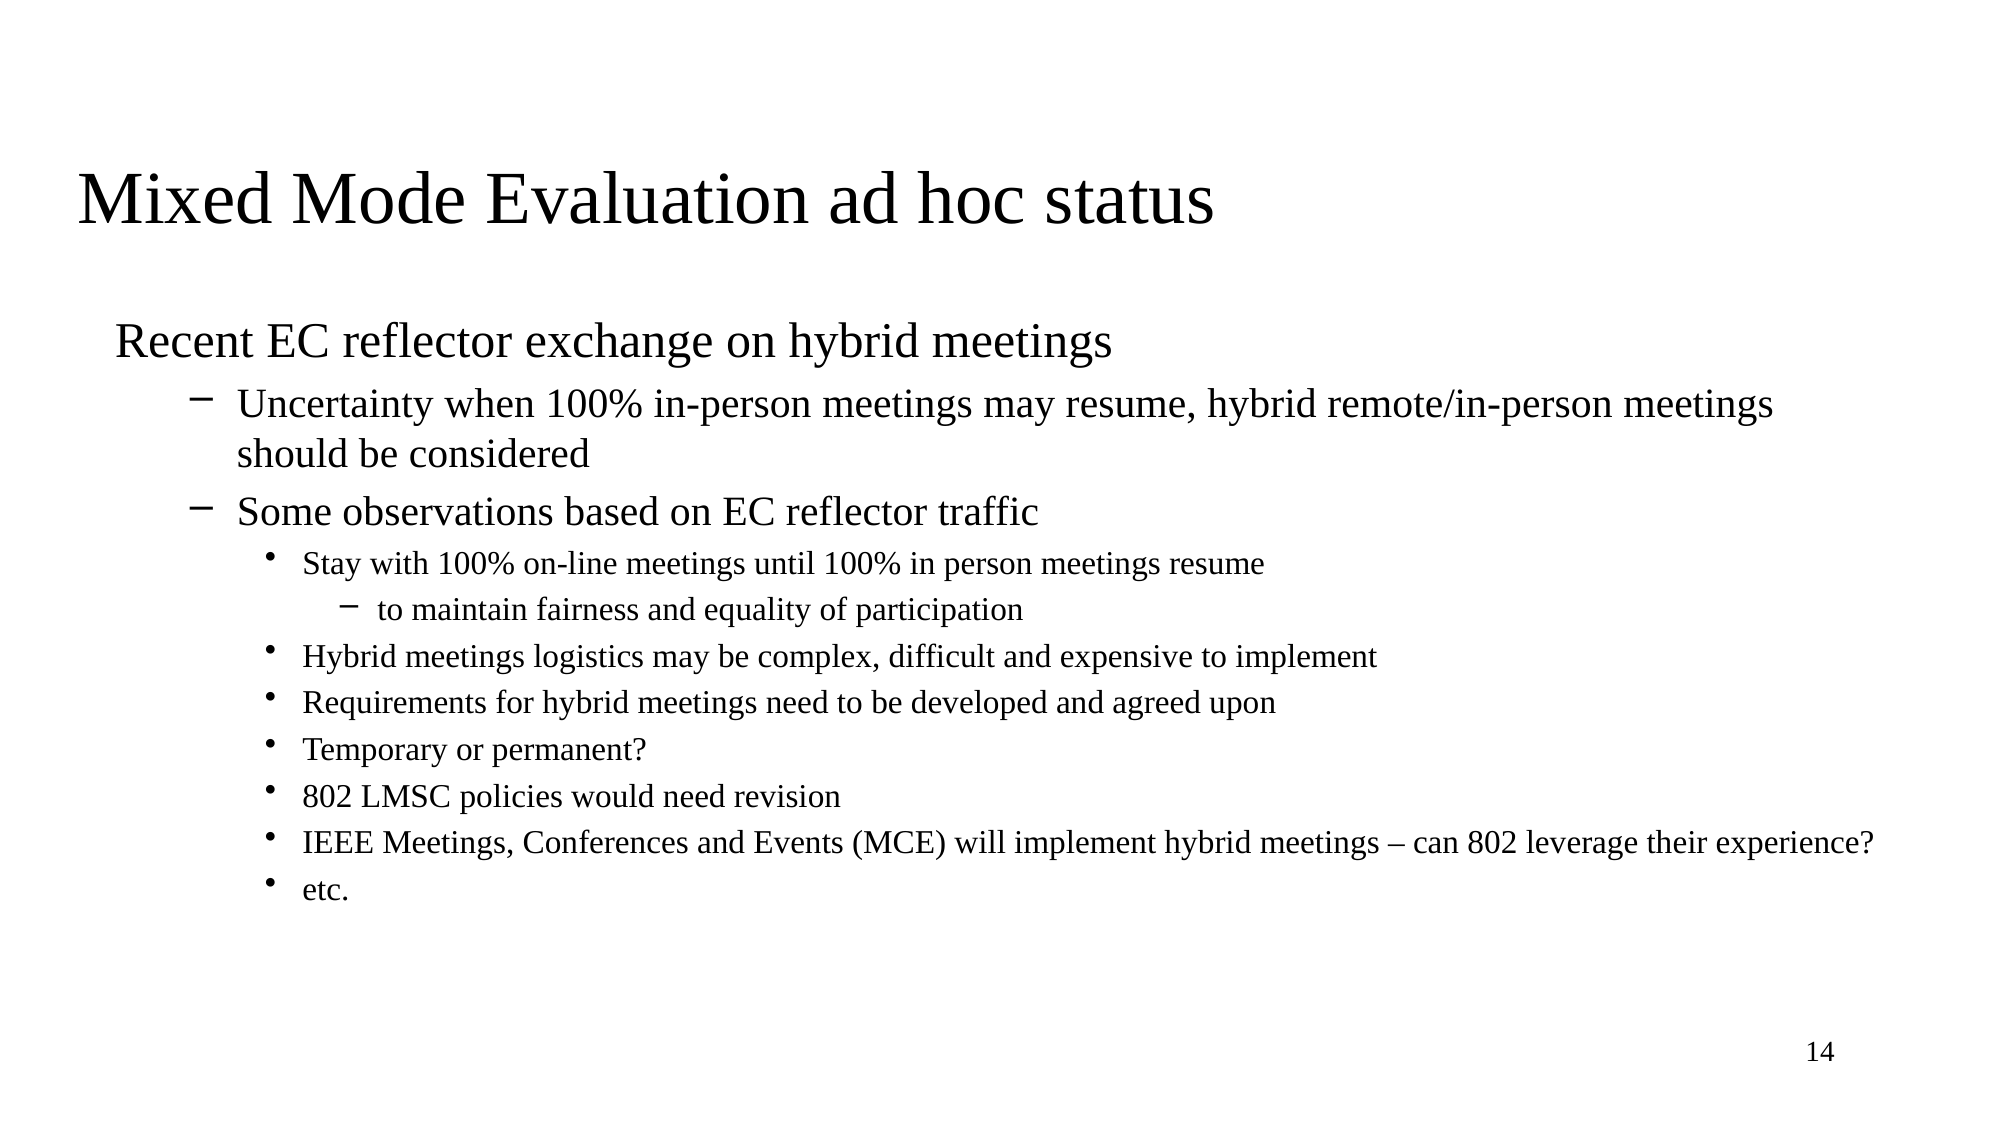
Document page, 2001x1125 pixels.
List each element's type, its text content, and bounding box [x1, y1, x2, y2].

slide_number 14 [1433, 1024, 1851, 1101]
title Mixed Mode Evaluation ad hoc status [62, 99, 1901, 288]
list Recent EC reflector exchange on hybrid meetings Uncertainty when 100% in-person meetings may resume, hybrid remote/in-person meetings should be considered Some observations based on EC reflector traffic Stay with 100% on-line meetings until 100% in person meetings resume to maintain fairness and equality of participation Hybrid meetings logistics may be complex, difficult and expensive to implement Requirements for hybrid meetings need to be developed and agreed upon Temporary or permanent? 802 LMSC policies would need revision IEEE Meetings, Conferences and Events (MCE) will implement hybrid meetings – can 802 leverage their experience? etc. [99, 299, 1913, 1063]
